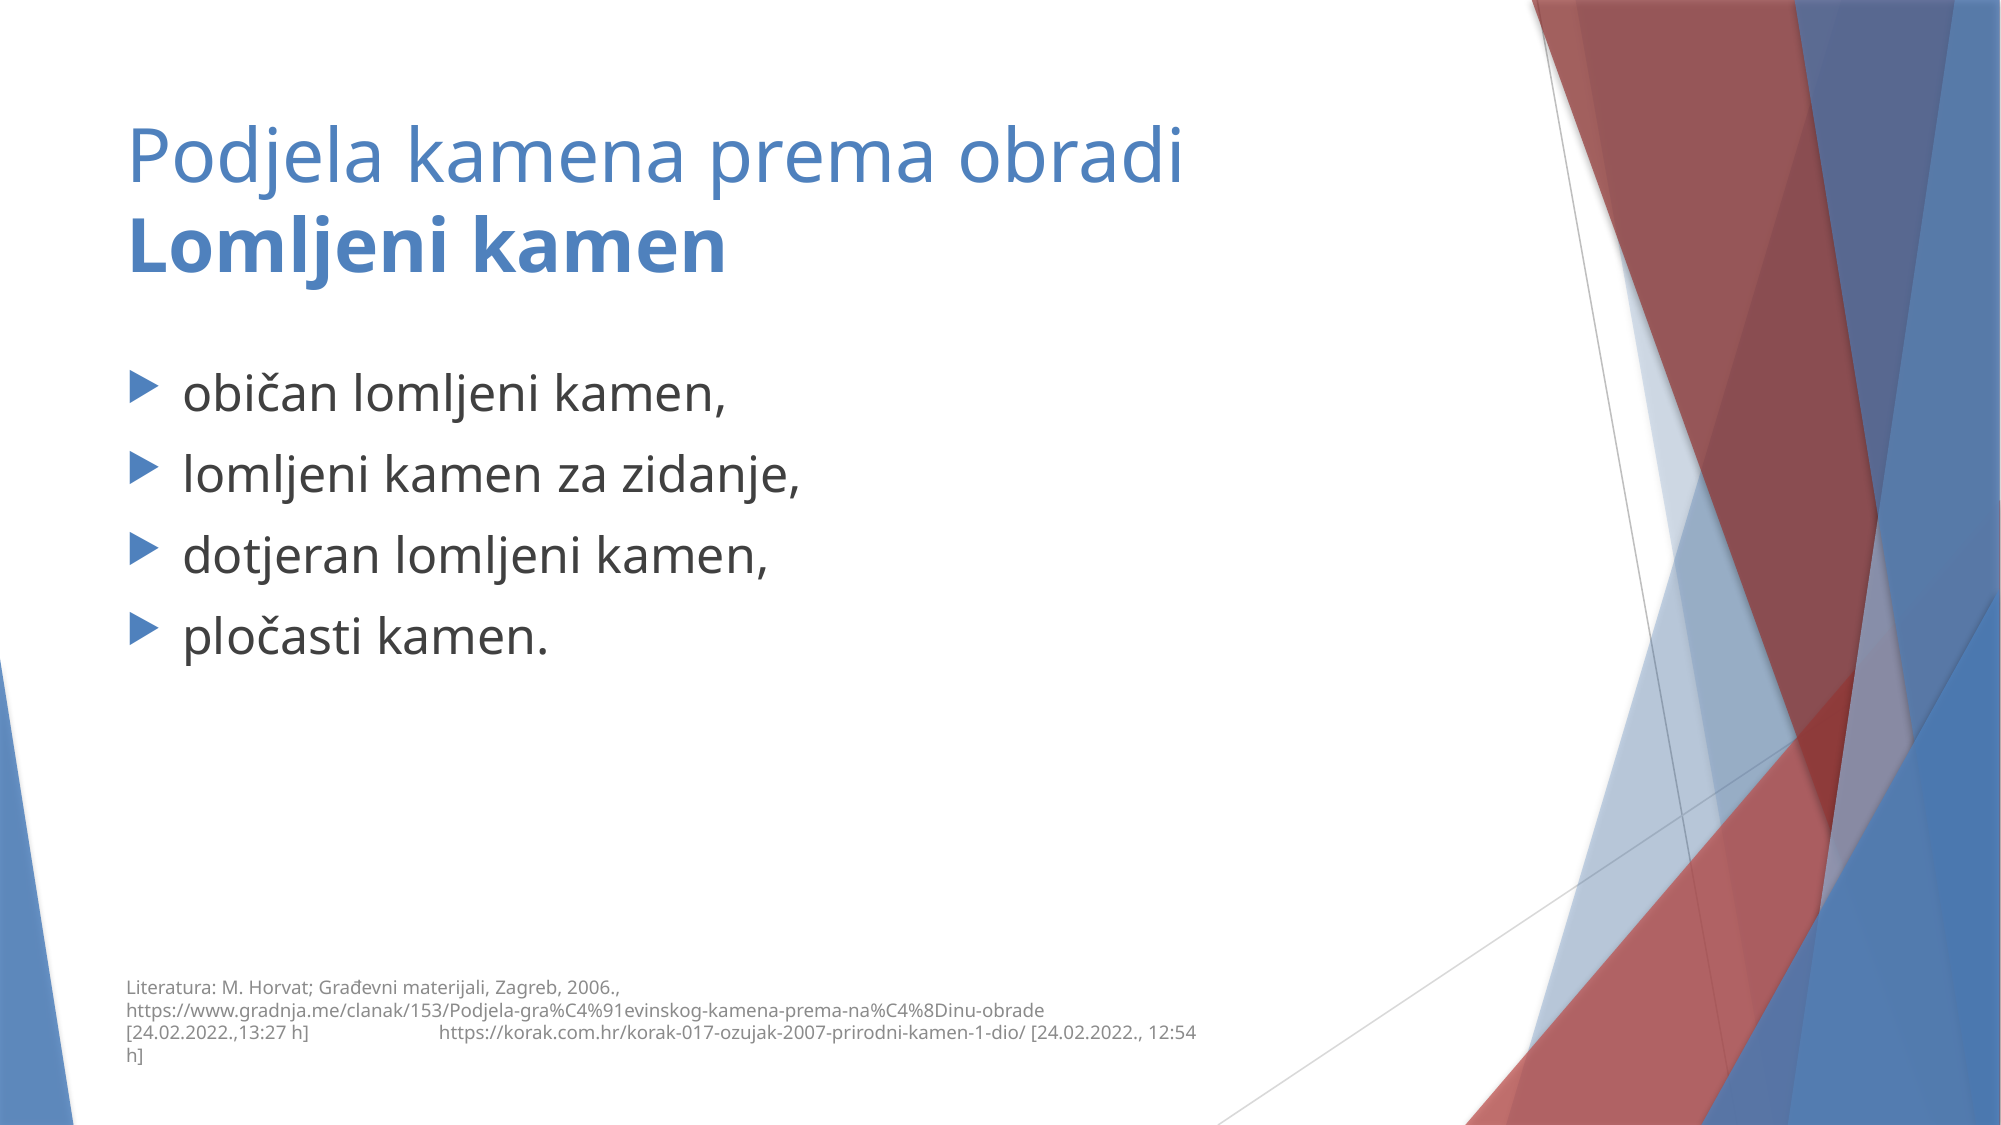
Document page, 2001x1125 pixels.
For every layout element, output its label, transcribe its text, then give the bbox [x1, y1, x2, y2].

footer Literatura: M. Horvat; Građevni materijali, Zagreb, 2006., https://www.gradnja.me/clanak/153/Podjela-gra%C4%91evinskog-kamena-prema-na%C4%8Dinu-obrade [24.02.2022.,13:27 h] https://korak.com.hr/korak-017-ozujak-2007-prirodni-kamen-1-dio/ [24.02.2022., 12:54 h] [111, 991, 1216, 1051]
list običan lomljeni kamen, lomljeni kamen za zidanje, dotjeran lomljeni kamen, pločasti kamen. [111, 354, 1522, 992]
title Podjela kamena prema obradi Lomljeni kamen [111, 99, 1522, 317]
